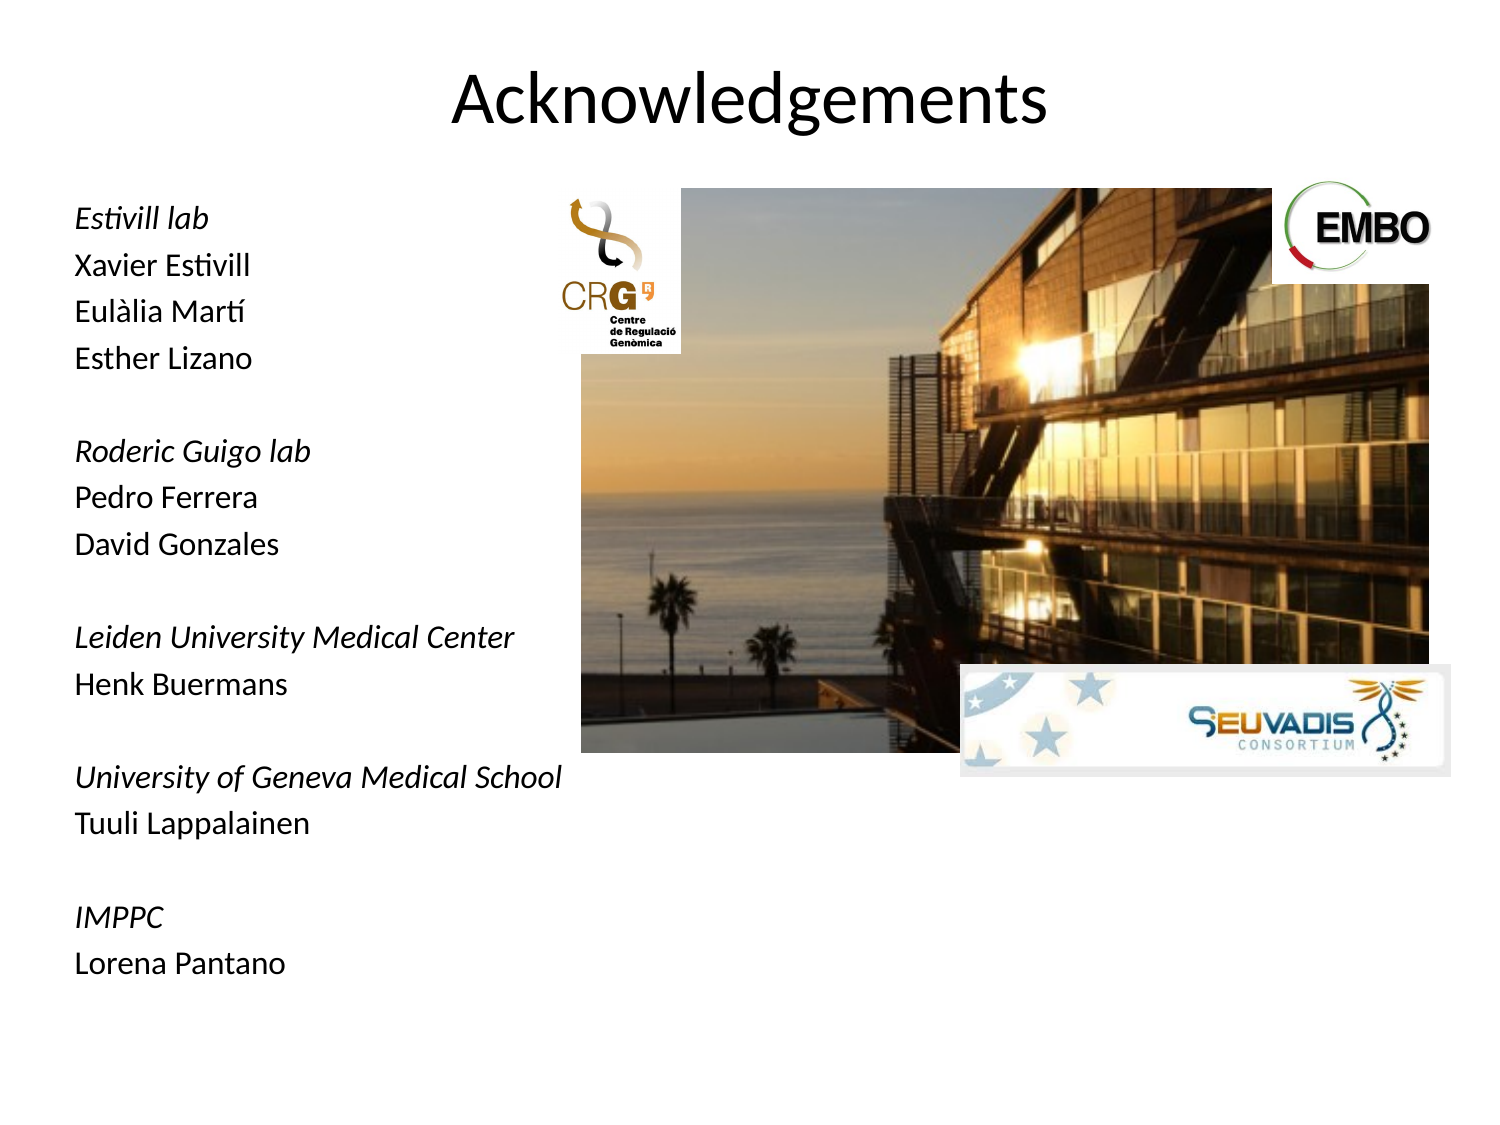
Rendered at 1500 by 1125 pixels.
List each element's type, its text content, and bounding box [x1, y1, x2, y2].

title Acknowledgements [75, 0, 1425, 188]
picture [558, 168, 1452, 777]
list Estivill lab Xavier Estivill Eulàlia Martí Esther Lizano Roderic Guigo lab Pedro Ferrera David Gonzales Leiden University Medical Center Henk Buermans University of Geneva Medical School Tuuli Lappalainen IMPPC Lorena Pantano [59, 188, 590, 1062]
